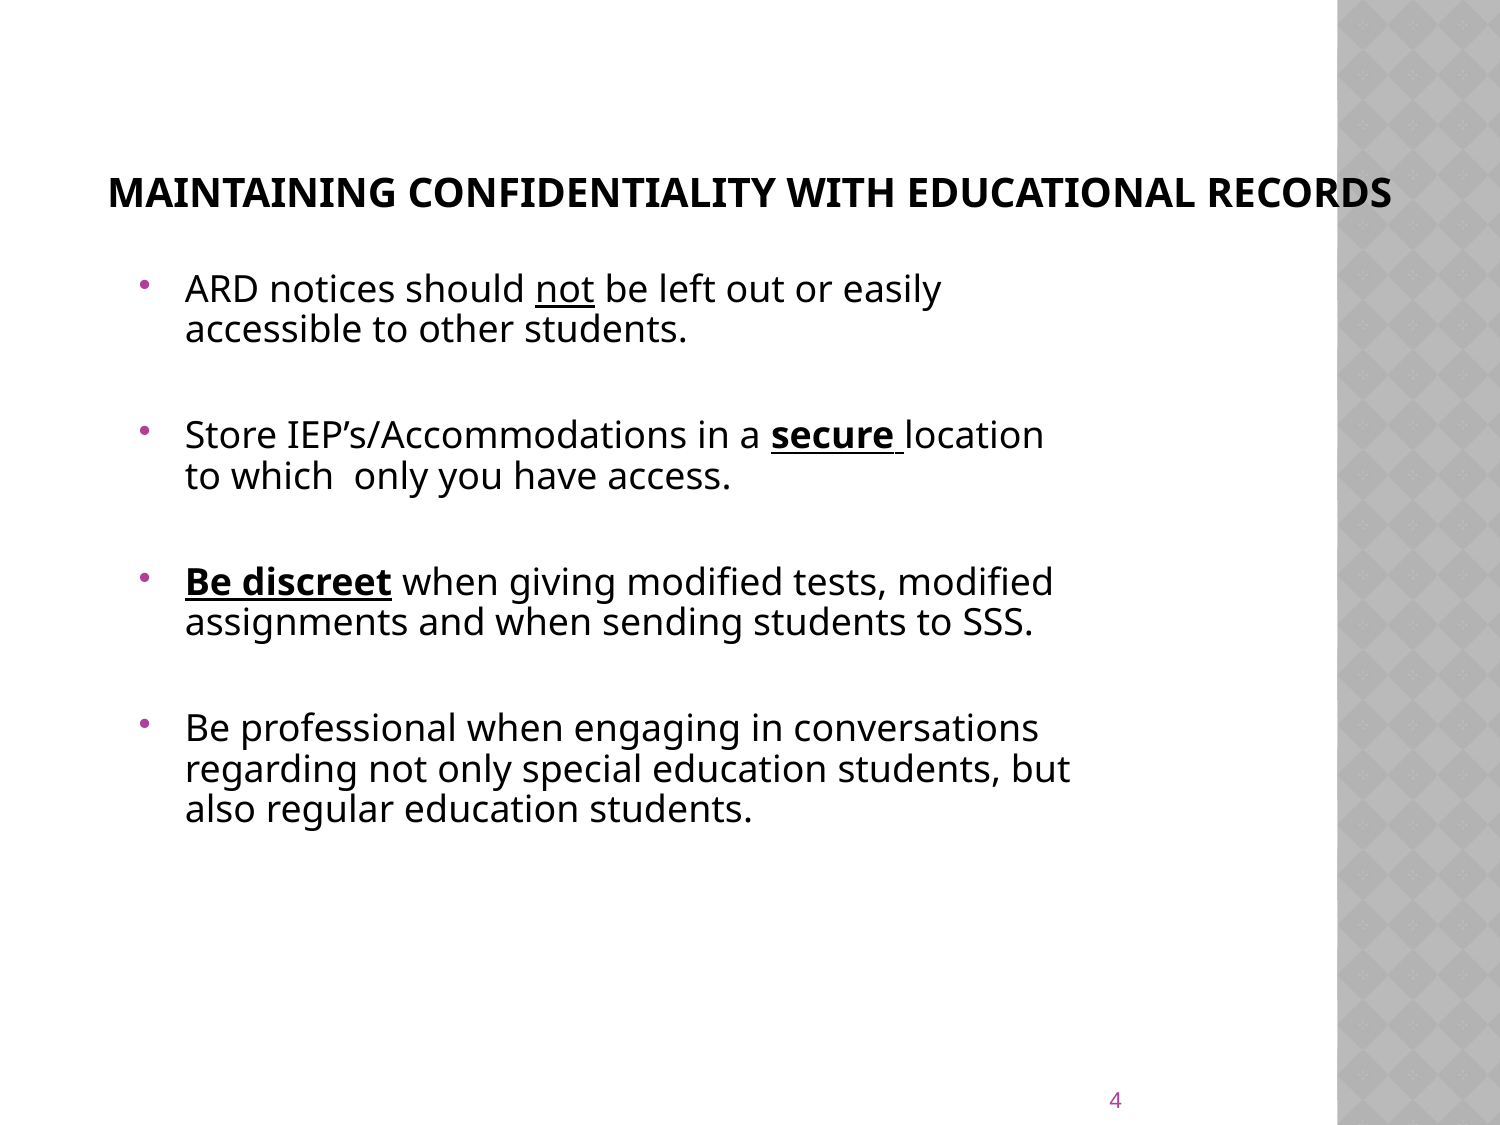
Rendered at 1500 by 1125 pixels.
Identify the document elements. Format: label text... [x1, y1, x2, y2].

list ARD notices should not be left out or easily accessible to other students. Store IEP’s/Accommodations in a secure location to which only you have access. Be discreet when giving modified tests, modified assignments and when sending students to SSS. Be professional when engaging in conversations regarding not only special education students, but also regular education students. [124, 262, 1088, 1001]
title Maintaining Confidentiality with Educational Records [75, 125, 1425, 275]
slide_number 4 [1025, 1075, 1123, 1113]
